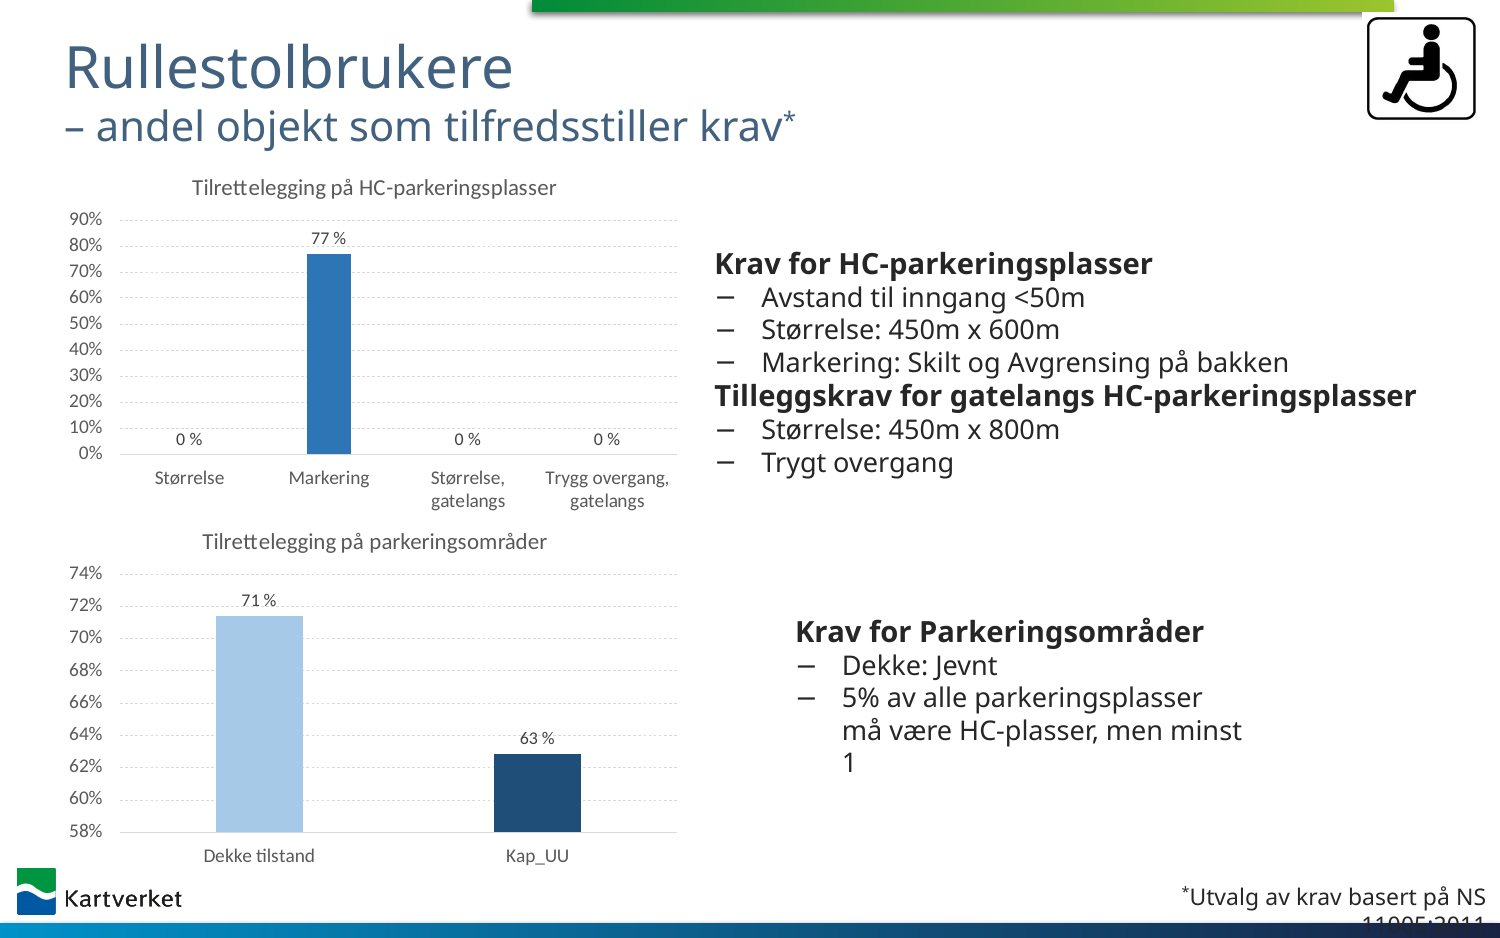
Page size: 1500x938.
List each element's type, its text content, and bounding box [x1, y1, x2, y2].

picture [62, 166, 688, 519]
text_box *Utvalg av krav basert på NS 11005:2011 [1068, 873, 1500, 938]
text_box Rullestolbrukere – andel objekt som tilfredsstiller krav* [49, 25, 1431, 158]
text_box Krav for Parkeringsområder Dekke: Jevnt 5% av alle parkeringsplasser må være HC-plasser, men minst 1 [780, 605, 1261, 786]
text_box Krav for HC-parkeringsplasser Avstand til inngang <50m Størrelse: 450m x 600m Markering: Skilt og Avgrensing på bakken Tilleggskrav for gatelangs HC-parkeringsplasser Størrelse: 450m x 800m Trygt overgang [699, 237, 1433, 485]
picture [62, 520, 688, 874]
picture [1362, 12, 1481, 126]
